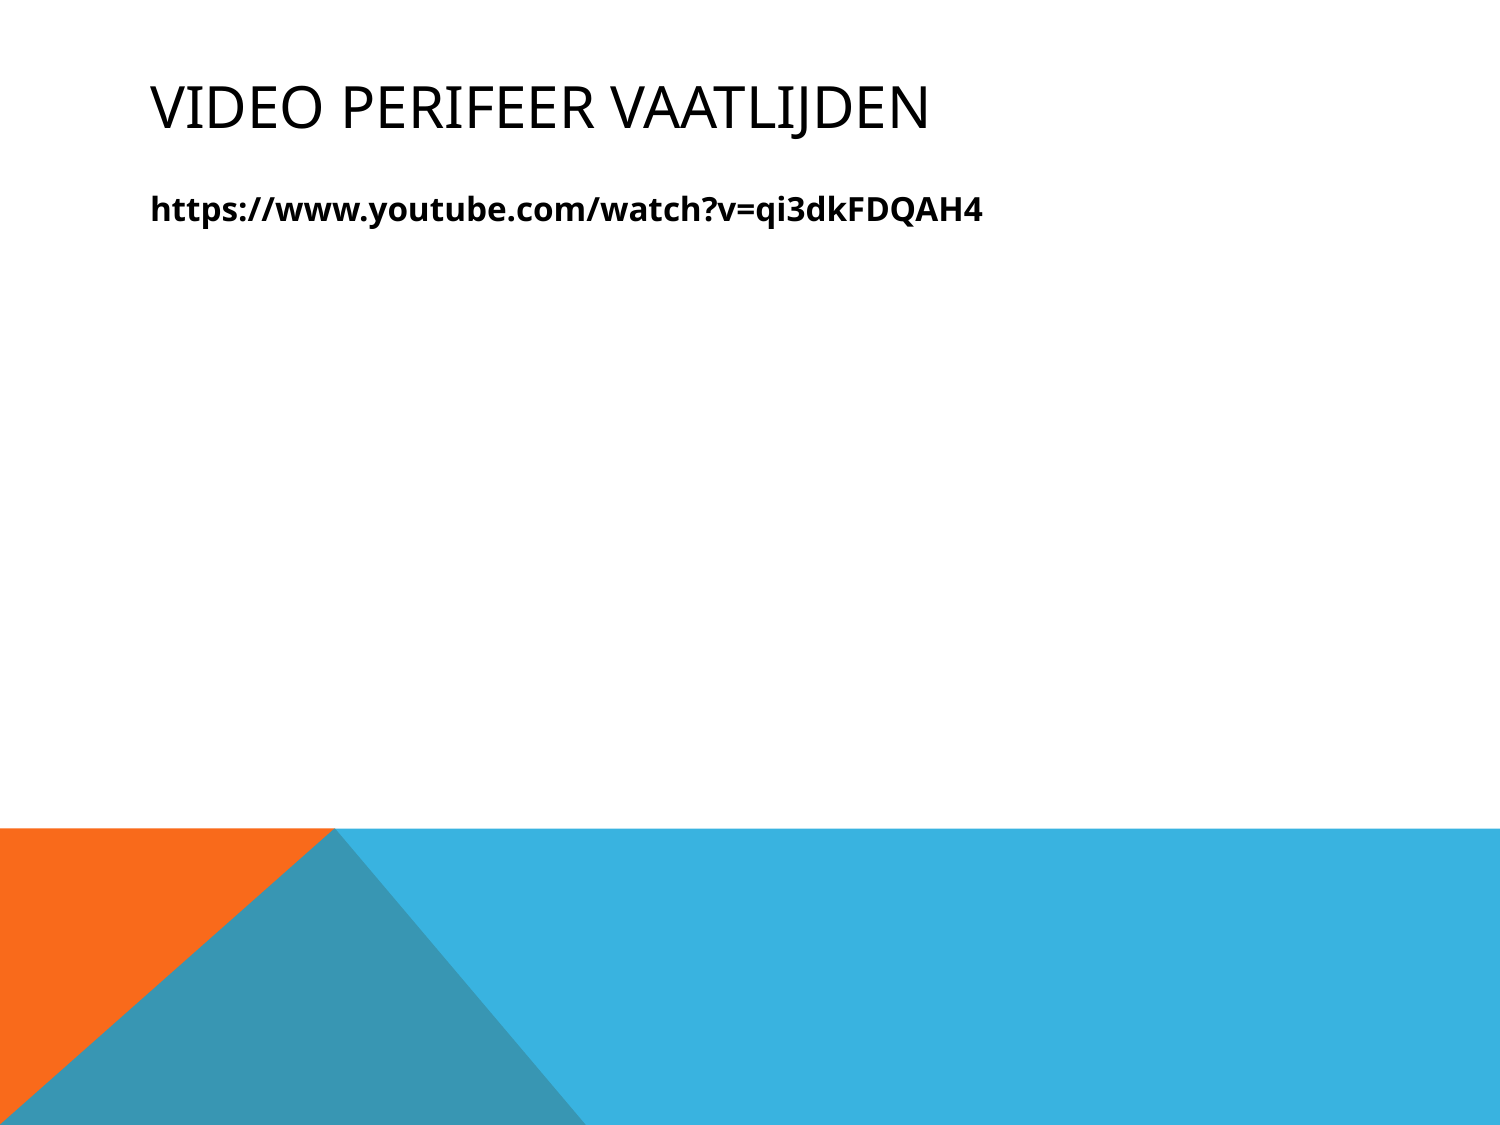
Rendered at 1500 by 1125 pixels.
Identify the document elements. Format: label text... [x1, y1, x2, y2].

title Video perifeer vaatlijden [135, 60, 1369, 150]
list https://www.youtube.com/watch?v=qi3dkFDQAH4 [135, 180, 1369, 768]
